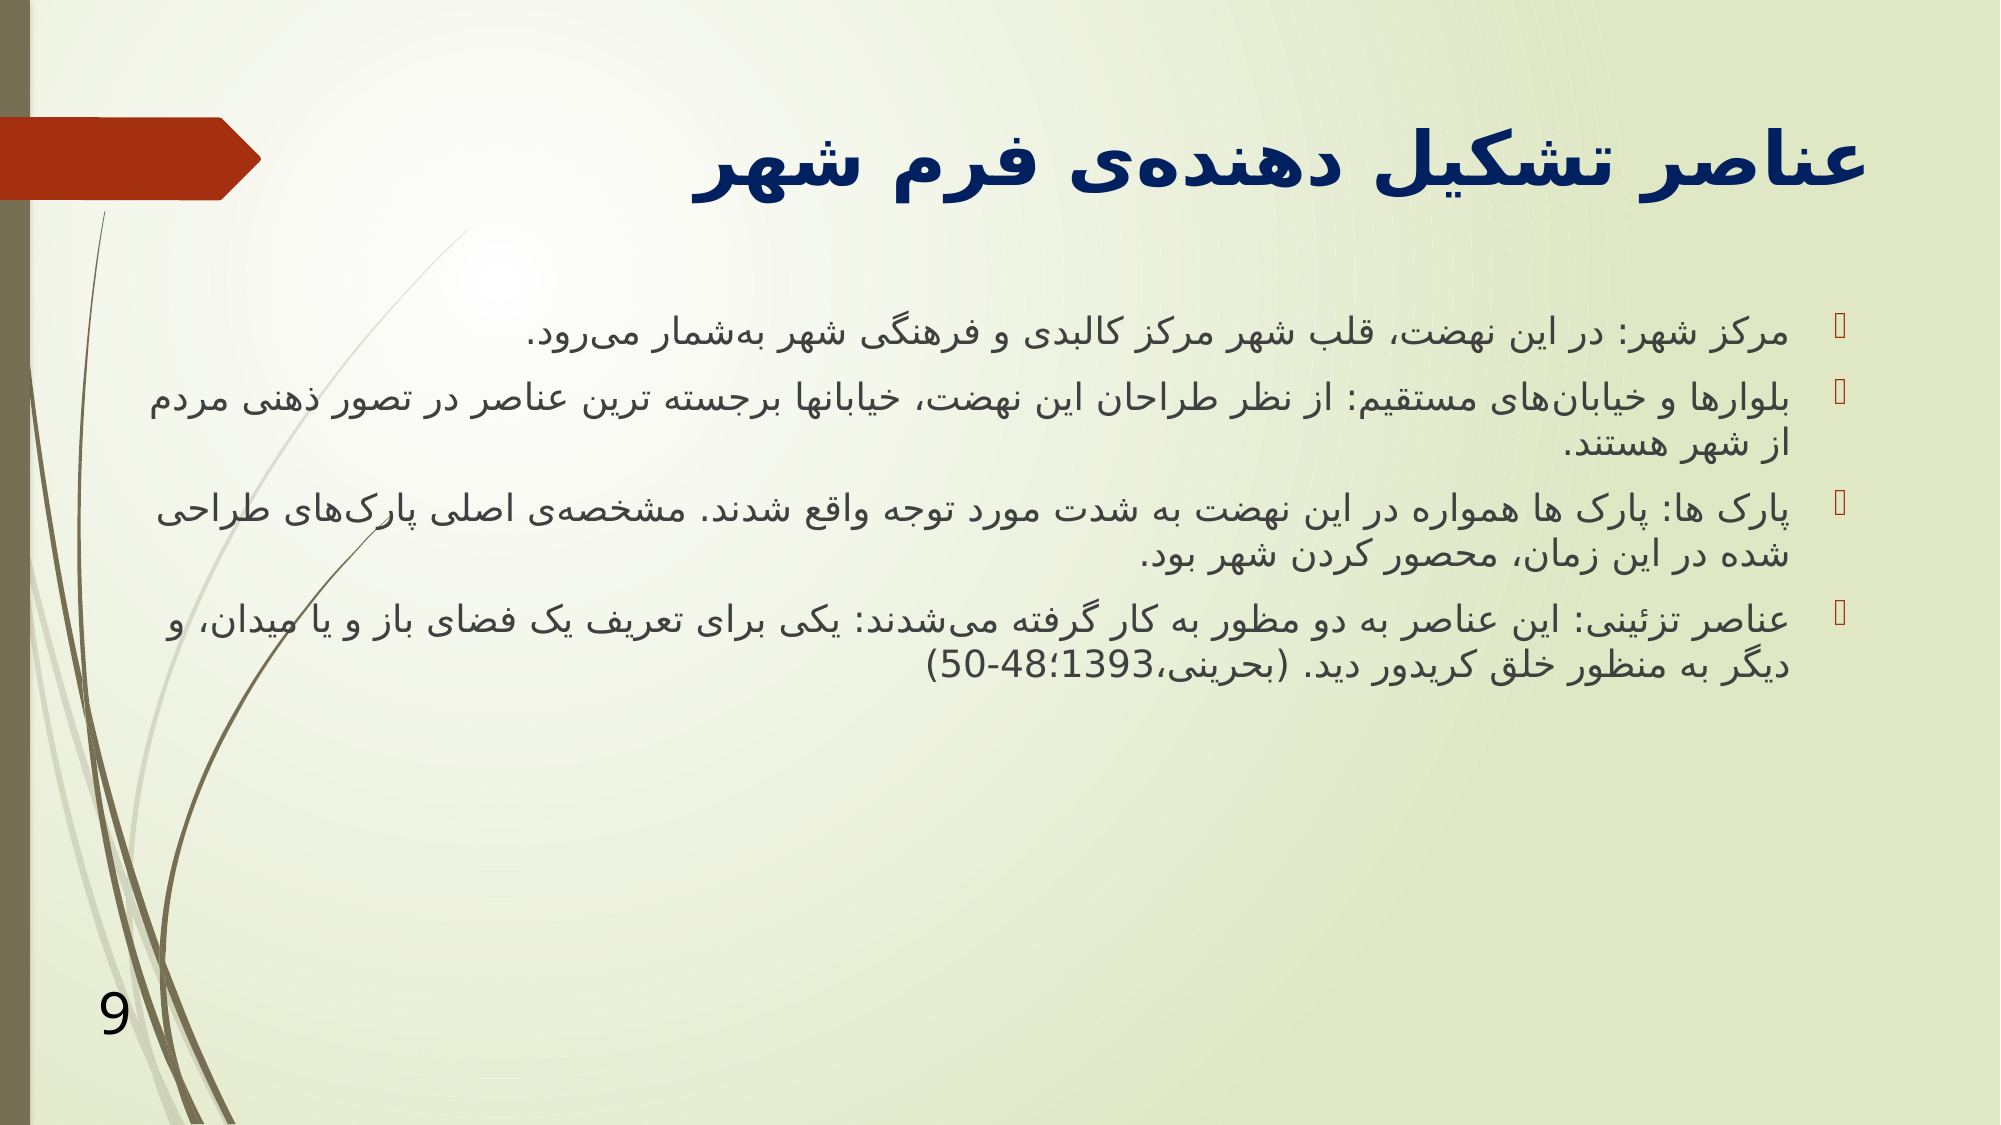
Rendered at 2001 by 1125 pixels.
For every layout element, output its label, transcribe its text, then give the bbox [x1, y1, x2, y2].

text_box 9 [84, 968, 148, 1054]
title عناصر تشکیل دهنده‌ی فرم شهر [425, 102, 1888, 313]
list مرکز شهر: در این نهضت، قلب شهر مرکز کالبدی و فرهنگی شهر به‌شمار می‌رود. بلوارها و خیابان‌های مستقیم: از نظر طراحان این نهضت، خیابانها برجسته ترین عناصر در تصور ذهنی مردم از شهر هستند. پارک ها: پارک ها همواره در این نهضت به شدت مورد توجه واقع شدند. مشخصه‌ی اصلی پارک‌های طراحی شده در این زمان، محصور کردن شهر بود. عناصر تزئینی: این عناصر به دو مظور به کار گرفته می‌شدند: یکی برای تعریف یک فضای باز و یا میدان، و دیگر به منظور خلق کریدور دید. (بحرینی،1393؛48-50) [130, 299, 1863, 1072]
